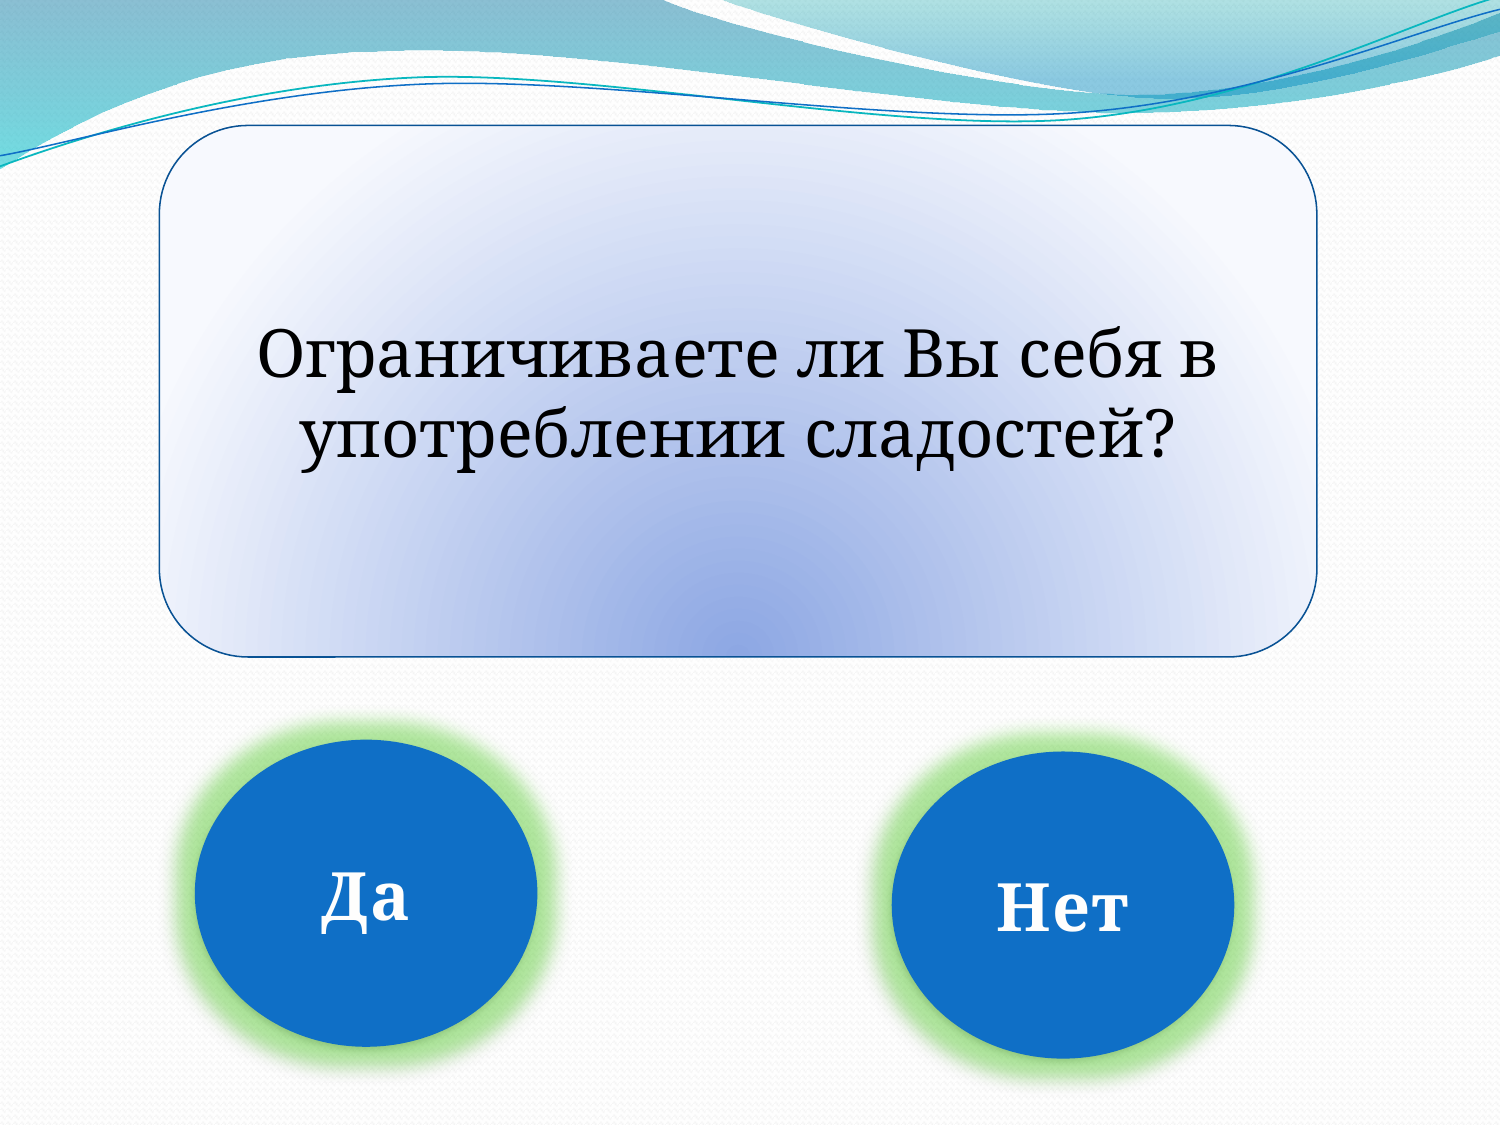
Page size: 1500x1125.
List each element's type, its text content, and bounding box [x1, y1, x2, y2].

text_box Нет [889, 749, 1237, 1061]
text_box Ограничиваете ли Вы себя в употреблении сладостей? [158, 124, 1318, 658]
text_box Да [192, 737, 540, 1049]
